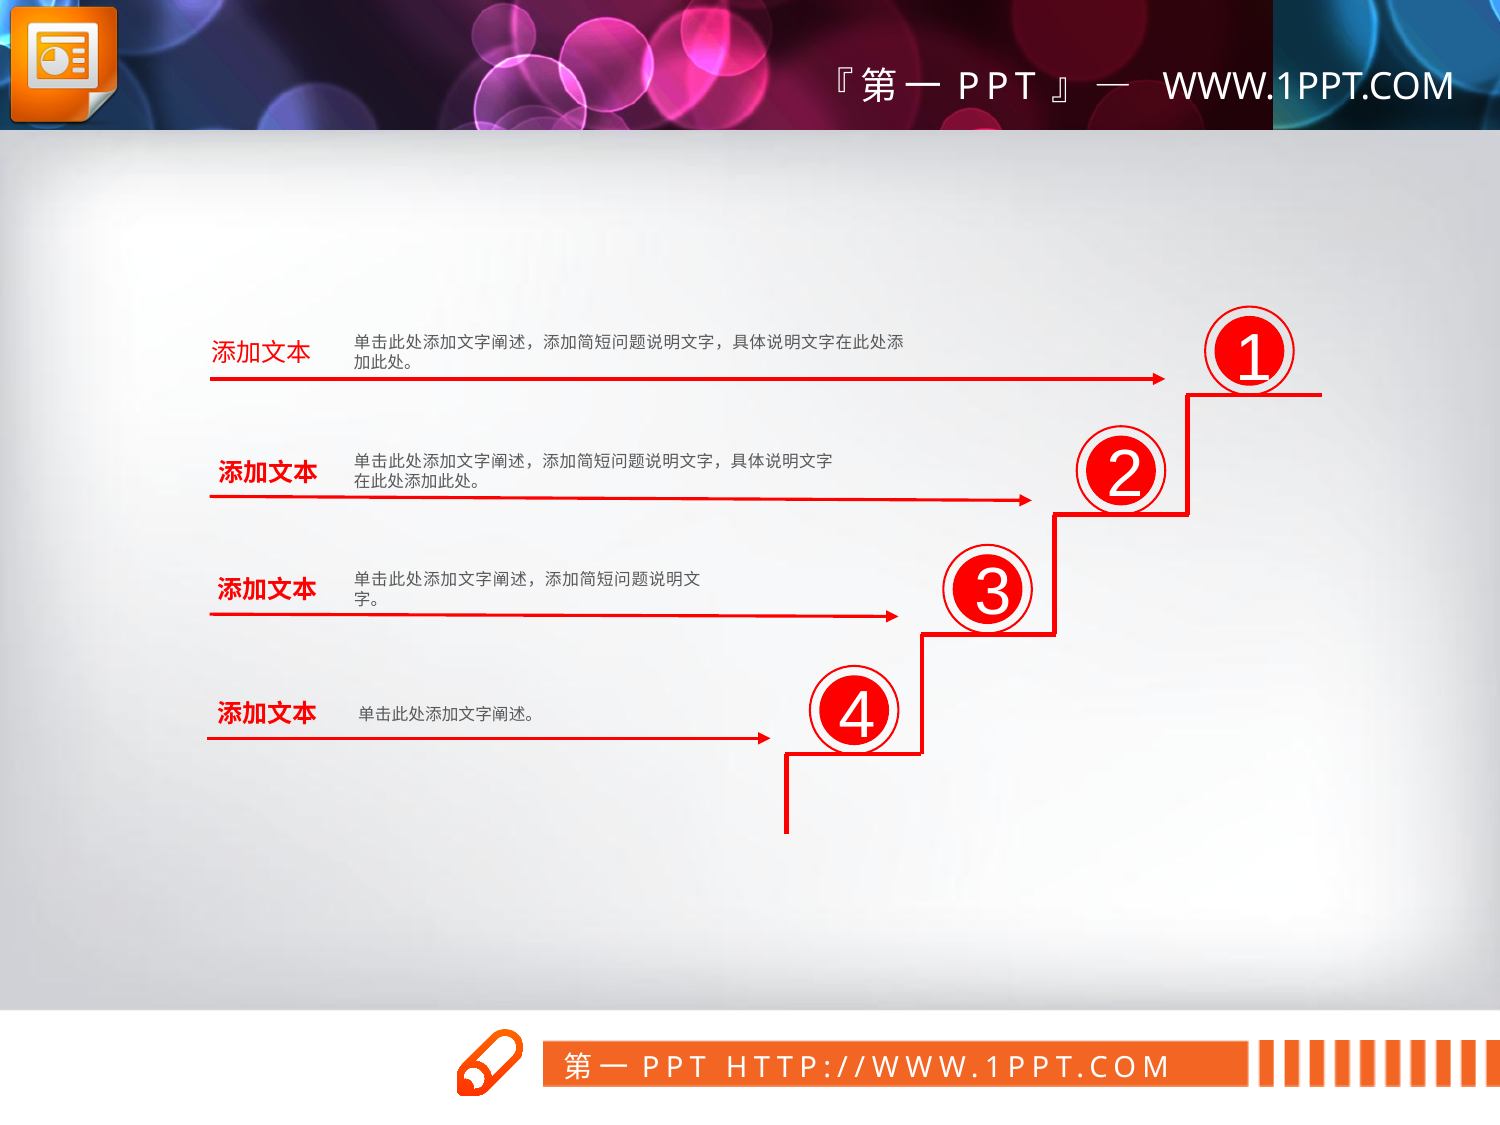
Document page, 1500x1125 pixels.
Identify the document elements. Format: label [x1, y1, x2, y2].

text_box [197, 690, 771, 739]
text_box [943, 540, 1033, 640]
text_box [809, 662, 899, 762]
picture [543, 1040, 1500, 1087]
text_box [1204, 306, 1294, 406]
text_box [1076, 422, 1166, 522]
text_box [191, 324, 1166, 381]
text_box [197, 561, 899, 618]
picture [0, 0, 1500, 1012]
text_box [197, 443, 1033, 501]
